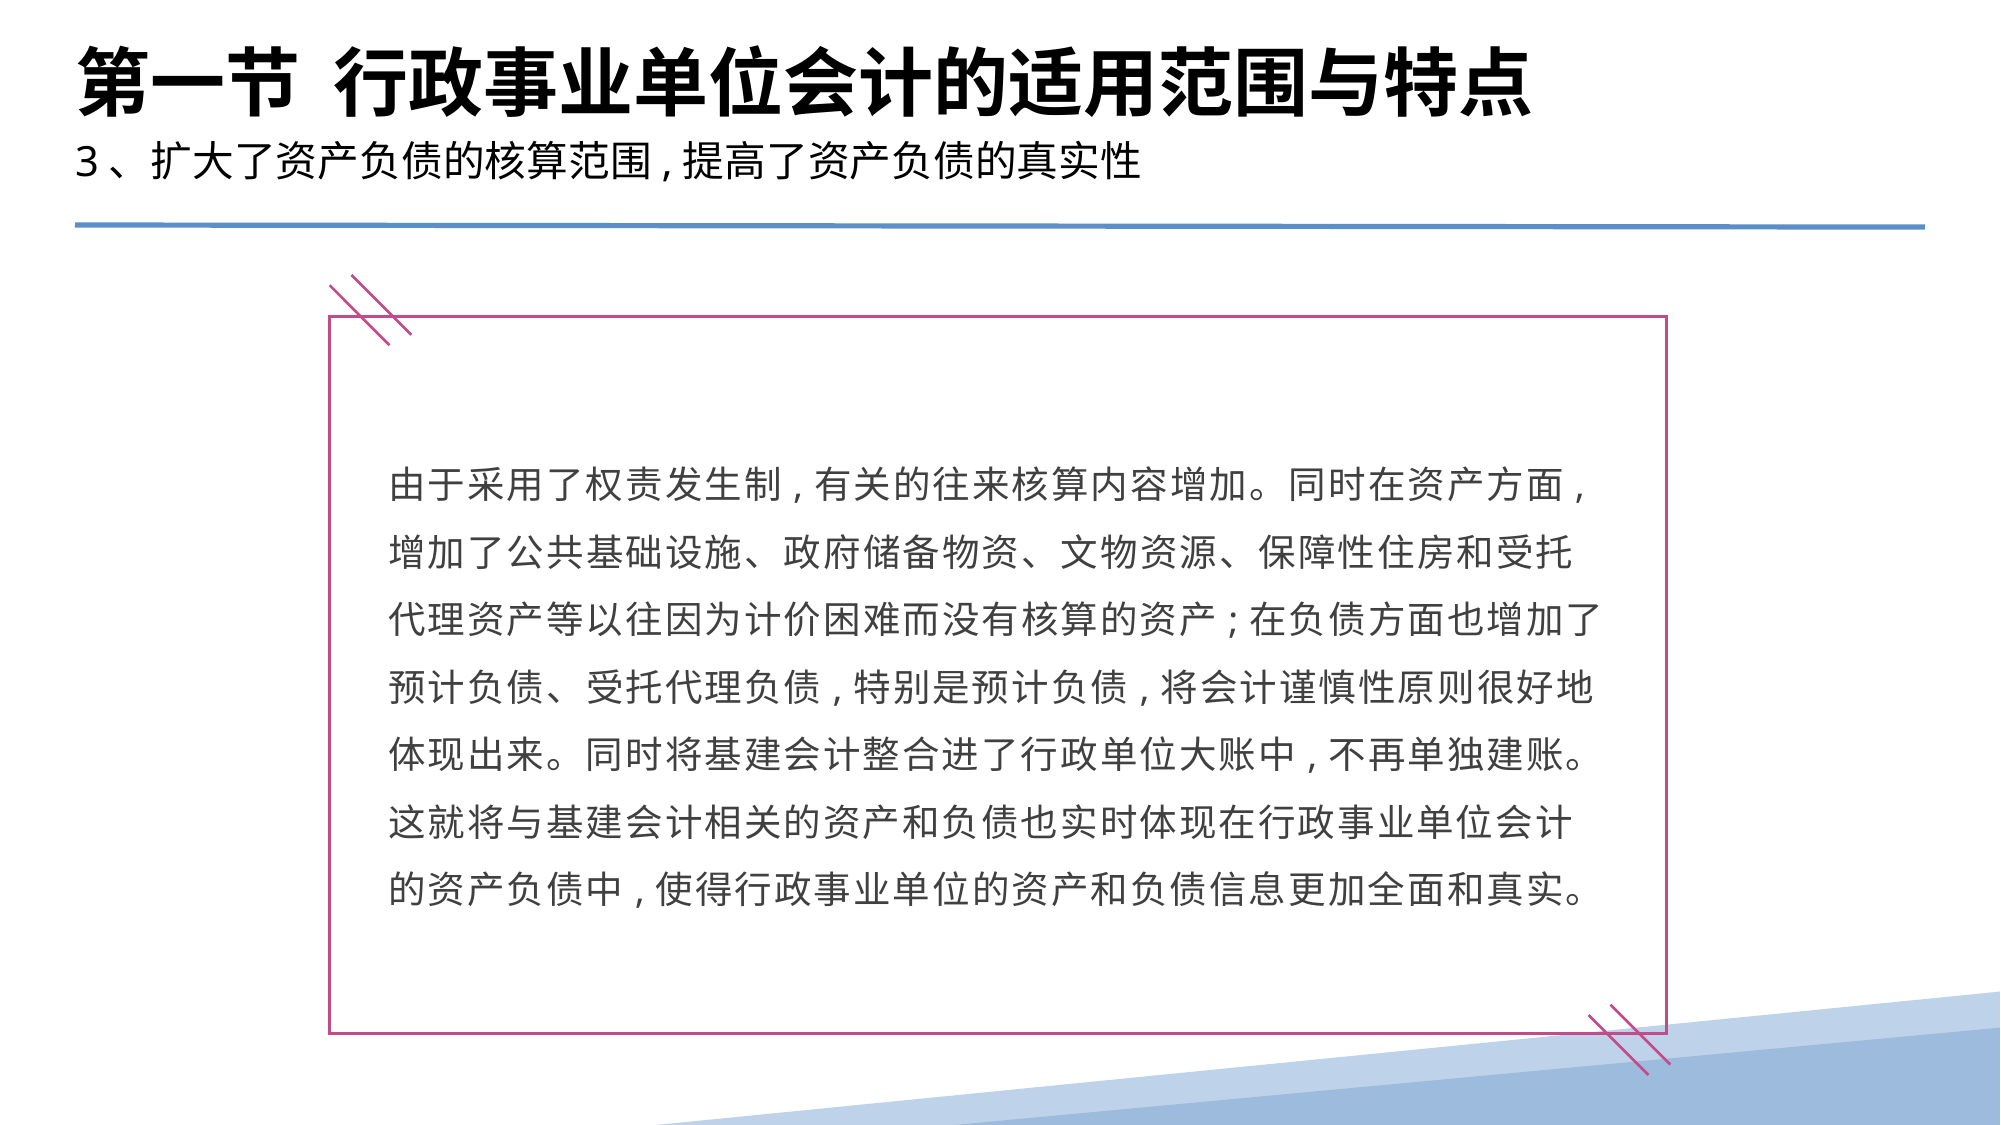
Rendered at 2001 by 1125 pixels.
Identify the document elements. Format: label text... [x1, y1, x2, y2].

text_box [1588, 1015, 1649, 1075]
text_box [656, 991, 2000, 1125]
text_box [74, 224, 1925, 228]
text_box [328, 316, 1668, 1034]
text_box 第一节 行政事业单位会计的适用范围与特点 [75, 24, 1925, 124]
text_box 3、扩大了资产负债的核算范围,提高了资产负债的真实性 [75, 124, 1925, 200]
text_box 由于采用了权责发生制,有关的往来核算内容增加。同时在资产方面,增加了公共基础设施、政府储备物资、文物资源、保障性住房和受托代理资产等以往因为计价困难而没有核算的资产;在负债方面也增加了预计负债、受托代理负债,特别是预计负债,将会计谨慎性原则很好地体现出来。同时将基建会计整合进了行政单位大账中,不再单独建账。这就将与基建会计相关的资产和负债也实时体现在行政事业单位会计的资产负债中,使得行政事业单位的资产和负债信息更加全面和真实。 [378, 351, 1619, 998]
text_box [1610, 1004, 1671, 1065]
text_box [329, 285, 390, 346]
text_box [351, 274, 412, 335]
